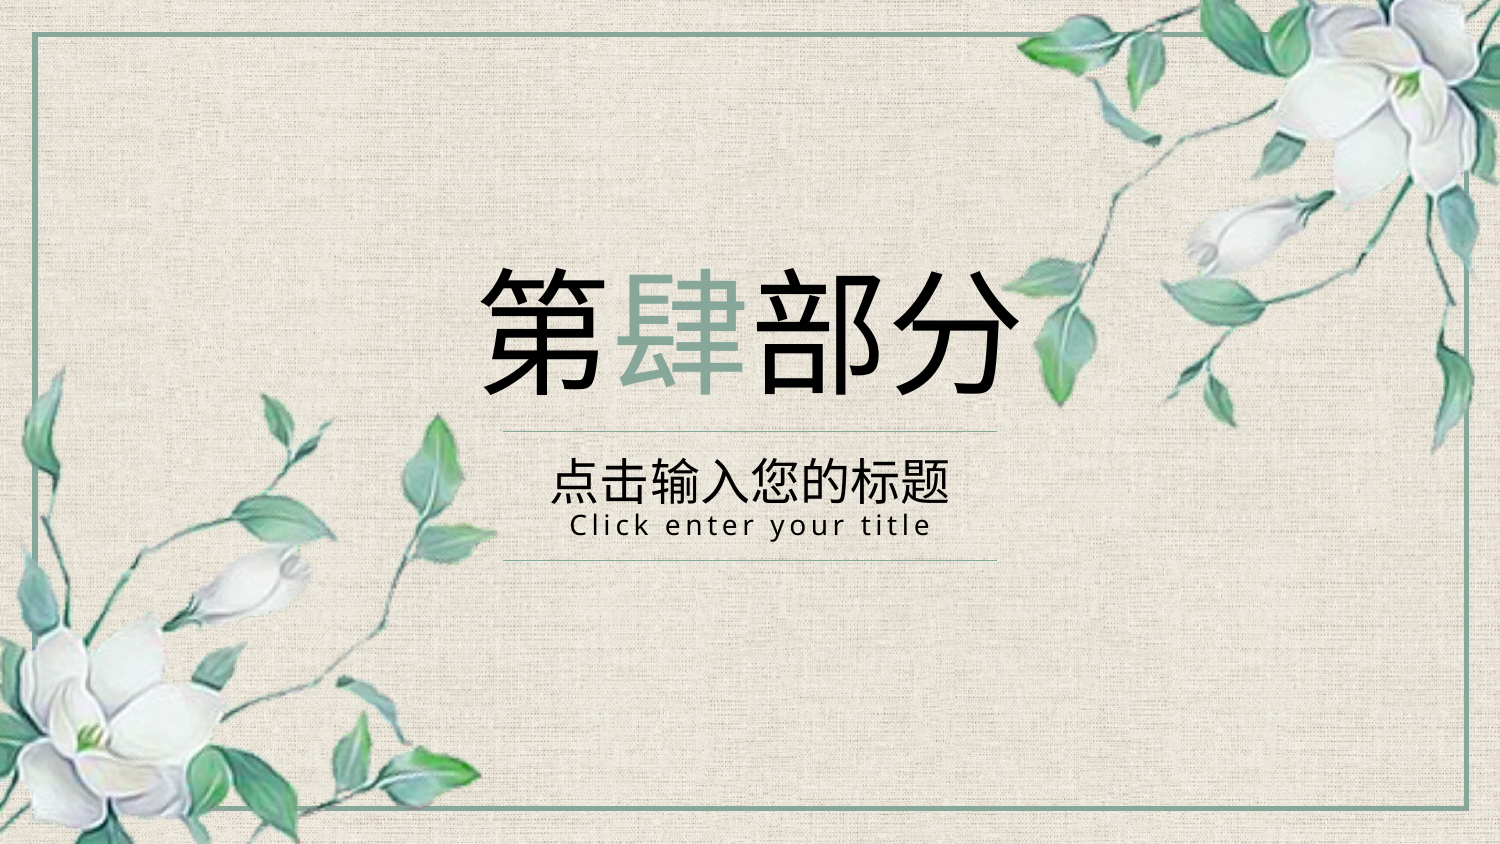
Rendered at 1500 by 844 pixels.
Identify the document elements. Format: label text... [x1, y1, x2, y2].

picture [0, 0, 1500, 844]
text_box 点击输入您的标题 [535, 443, 965, 519]
text_box [509, 432, 1468, 809]
text_box [34, 33, 990, 361]
text_box 第肆部分 [420, 240, 990, 420]
text_box Click enter your title [554, 500, 946, 549]
text_box [509, 420, 990, 431]
